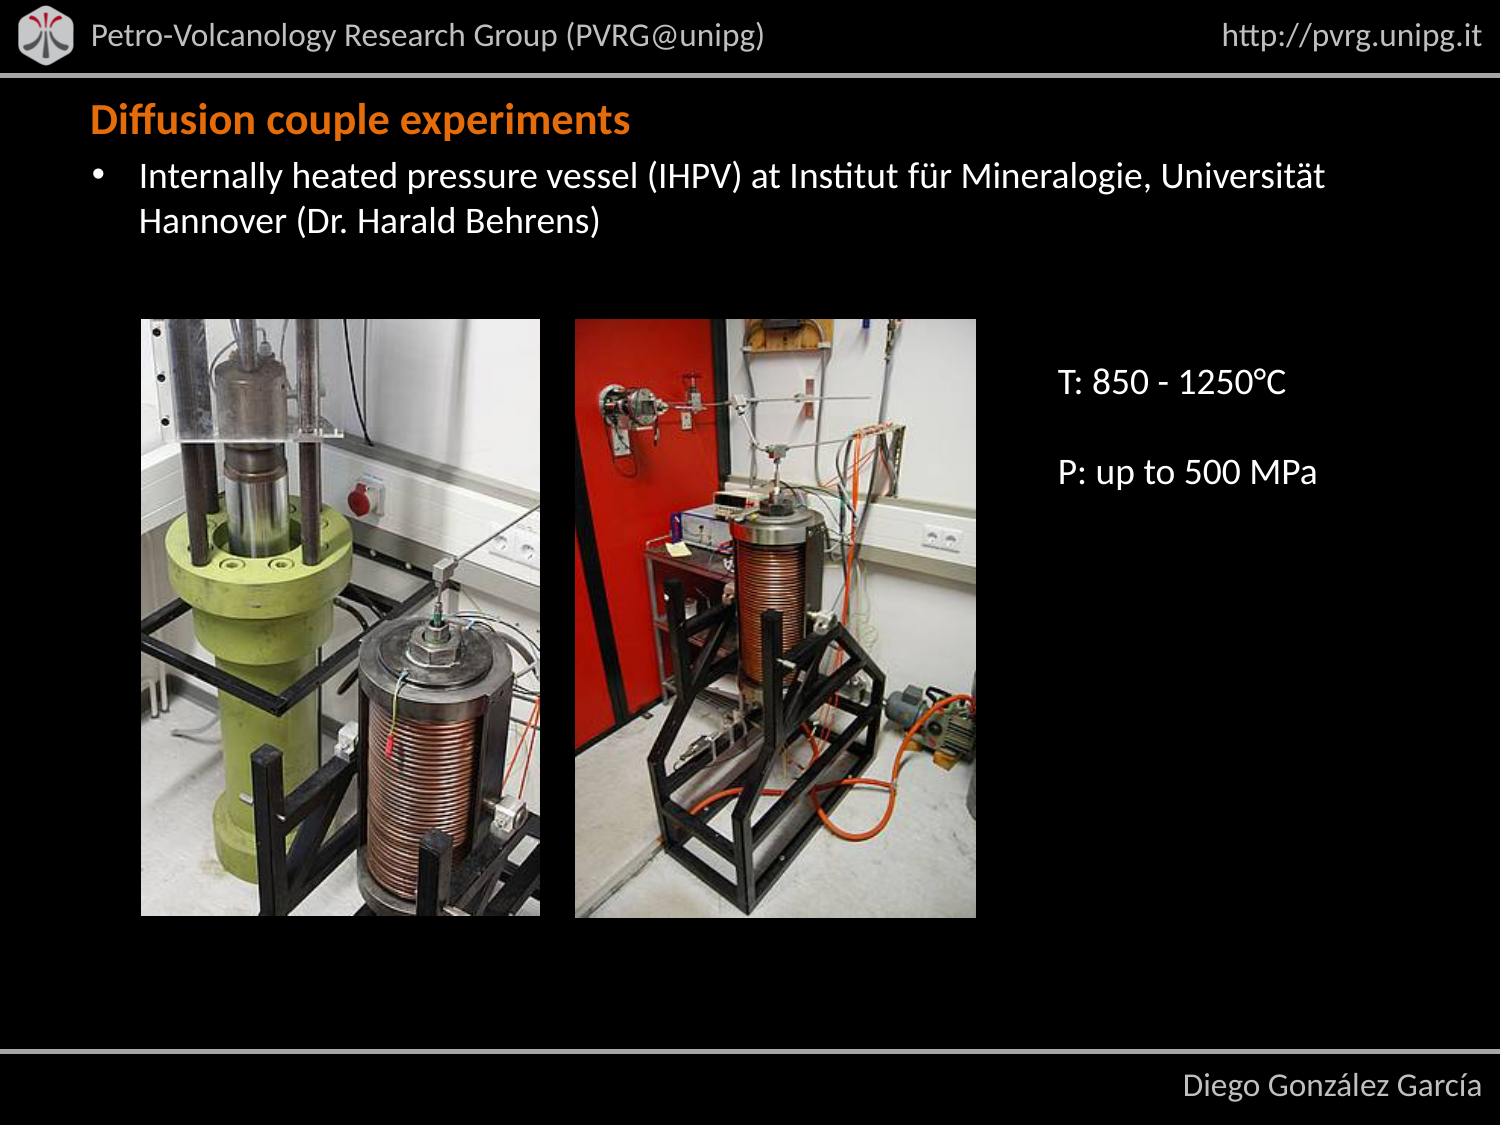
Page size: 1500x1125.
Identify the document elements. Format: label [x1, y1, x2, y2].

picture [575, 319, 976, 919]
picture [141, 319, 540, 916]
text_box [0, 0, 1500, 1125]
